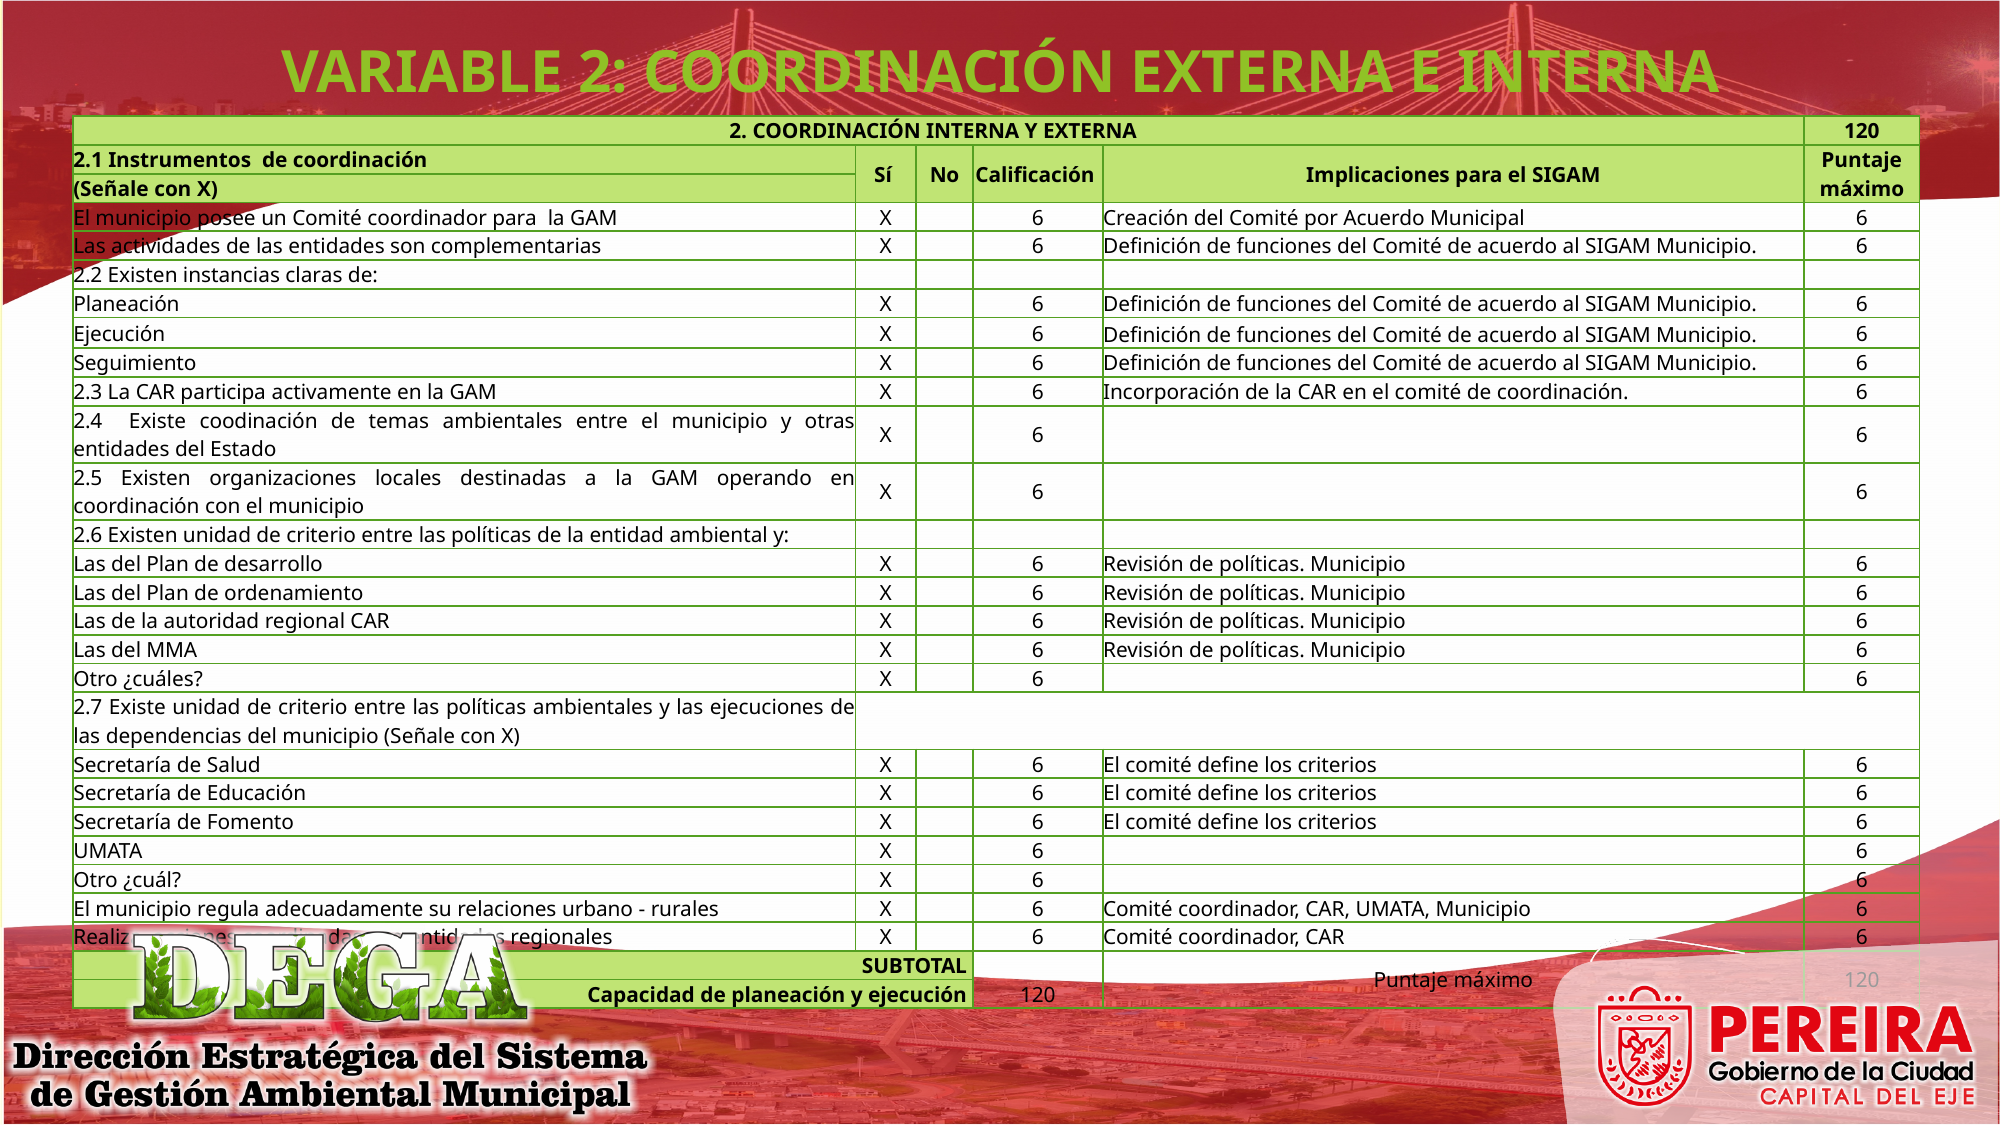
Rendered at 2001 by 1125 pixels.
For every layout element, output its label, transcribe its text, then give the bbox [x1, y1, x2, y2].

table_cell Definición de funciones del Comité de acuerdo al SIGAM Municipio. [1104, 232, 1803, 259]
table_cell [917, 407, 972, 462]
table_cell [917, 607, 972, 634]
table_cell 6 [1805, 607, 1919, 634]
table_cell Secretaría de Salud [74, 750, 855, 777]
table_cell [917, 318, 972, 347]
table_cell X [856, 894, 915, 920]
table_header 2. COORDINACIÓN INTERNA Y EXTERNA [74, 117, 1803, 144]
table_cell 6 [974, 349, 1102, 376]
table_cell 6 [1805, 203, 1919, 230]
table_cell X [856, 464, 915, 519]
table_cell [917, 664, 972, 691]
table_cell Otro ¿cuáles? [74, 664, 855, 691]
table_cell X [856, 808, 915, 835]
table_cell [917, 894, 972, 920]
table_cell [974, 521, 1102, 548]
table_cell [1104, 261, 1803, 288]
table_cell 6 [1805, 232, 1919, 259]
table_cell [856, 261, 915, 288]
table_cell 6 [1805, 318, 1919, 347]
table_cell Secretaría de Fomento [74, 808, 855, 835]
table_cell [917, 290, 972, 317]
table_cell Las del Plan de ordenamiento [74, 578, 855, 605]
table_cell 6 [1805, 837, 1919, 864]
table_cell [917, 578, 972, 605]
table_cell [856, 693, 1919, 749]
table_cell [1104, 464, 1803, 519]
table_cell [1805, 521, 1919, 548]
table_cell Revisión de políticas. Municipio [1104, 636, 1803, 663]
table_cell X [856, 232, 915, 259]
table_cell X [856, 378, 915, 405]
table_cell 6 [974, 290, 1102, 317]
table_cell Calificación [974, 146, 1102, 202]
table_cell [1104, 664, 1803, 691]
table_cell 6 [974, 808, 1102, 835]
table_cell Implicaciones para el SIGAM [1104, 146, 1803, 202]
table_cell X [856, 349, 915, 376]
table_cell 6 [1805, 750, 1919, 777]
table_cell X [856, 837, 915, 864]
table_cell 6 [974, 865, 1102, 892]
table_cell Incorporación de la CAR en el comité de coordinación. [1104, 378, 1803, 405]
table_cell X [856, 607, 915, 634]
table_cell [917, 261, 972, 288]
table_cell 6 [1805, 464, 1919, 519]
table_header 120 [1805, 117, 1919, 144]
table_cell 6 [1805, 290, 1919, 317]
table_cell X [856, 318, 915, 347]
table_cell X [856, 578, 915, 605]
table_cell El comité define los criterios [1104, 808, 1803, 835]
table_cell Planeación [74, 290, 855, 317]
table_cell 6 [974, 664, 1102, 691]
table_cell Definición de funciones del Comité de acuerdo al SIGAM Municipio. [1104, 318, 1803, 347]
table_cell 6 [974, 750, 1102, 777]
table_cell X [856, 290, 915, 317]
table_cell X [856, 779, 915, 806]
table_cell [917, 750, 972, 777]
table_cell 6 [1805, 865, 1919, 892]
table_cell El comité define los criterios [1104, 750, 1803, 777]
table_cell 6 [974, 378, 1102, 405]
table_cell Definición de funciones del Comité de acuerdo al SIGAM Municipio. [1104, 290, 1803, 317]
table_cell 2.4 Existe coodinación de temas ambientales entre el municipio y otras entidades del Estado [74, 407, 855, 462]
table_cell 6 [1805, 779, 1919, 806]
table_cell Revisión de políticas. Municipio [1104, 607, 1803, 634]
table_cell [917, 549, 972, 576]
table_cell X [856, 407, 915, 462]
table_cell X [856, 750, 915, 777]
table_cell 2.7 Existe unidad de criterio entre las políticas ambientales y las ejecuciones de las dependencias del municipio (Señale con X) [74, 693, 855, 749]
table_cell 2.2 Existen instancias claras de: [74, 261, 855, 288]
table_cell Creación del Comité por Acuerdo Municipal [1104, 203, 1803, 230]
table_cell 6 [974, 407, 1102, 462]
table_cell Ejecución [74, 318, 855, 347]
table_cell [917, 521, 972, 548]
table_cell 2.1 Instrumentos de coordinación [74, 146, 855, 173]
table_cell [917, 837, 972, 864]
table_cell [917, 865, 972, 892]
table_cell X [856, 549, 915, 576]
text_box VARIABLE 2: COORDINACIÓN EXTERNA E INTERNA [233, 38, 1768, 102]
table_cell UMATA [74, 837, 855, 864]
table_cell [917, 808, 972, 835]
table_cell 6 [974, 837, 1102, 864]
table_cell 6 [1805, 894, 1919, 920]
table_cell 2.5 Existen organizaciones locales destinadas a la GAM operando en coordinación con el municipio [74, 464, 855, 519]
table_cell 2.6 Existen unidad de criterio entre las políticas de la entidad ambiental y: [74, 521, 855, 548]
table_cell [1104, 837, 1803, 864]
table_cell Revisión de políticas. Municipio [1104, 578, 1803, 605]
table_cell 6 [1805, 578, 1919, 605]
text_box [1, 920, 1998, 1125]
table_cell Puntaje máximo [1805, 146, 1919, 202]
table_cell [917, 232, 972, 259]
table_cell 6 [1805, 349, 1919, 376]
table_cell (Señale con X) [74, 175, 855, 202]
table_cell [917, 779, 972, 806]
table_cell 6 [974, 464, 1102, 519]
table_cell 6 [974, 318, 1102, 347]
table_cell Las del MMA [74, 636, 855, 663]
table_cell 6 [1805, 664, 1919, 691]
table_cell 6 [1805, 549, 1919, 576]
table_cell Las actividades de las entidades son complementarias [74, 232, 855, 259]
table_cell 6 [974, 549, 1102, 576]
table_cell [1104, 521, 1803, 548]
table_cell 6 [974, 578, 1102, 605]
table_cell [917, 378, 972, 405]
table_cell El municipio posee un Comité coordinador para la GAM [74, 203, 855, 230]
table_cell 6 [1805, 808, 1919, 835]
table_cell X [856, 664, 915, 691]
table_cell Definición de funciones del Comité de acuerdo al SIGAM Municipio. [1104, 349, 1803, 376]
table_cell 6 [974, 779, 1102, 806]
table_cell Las de la autoridad regional CAR [74, 607, 855, 634]
table_cell El comité define los criterios [1104, 779, 1803, 806]
table_cell Sí [856, 146, 915, 202]
table_cell Las del Plan de desarrollo [74, 549, 855, 576]
table_cell [1805, 261, 1919, 288]
table_cell [917, 203, 972, 230]
table_cell [974, 261, 1102, 288]
table_cell 6 [974, 232, 1102, 259]
table_cell X [856, 203, 915, 230]
table_cell 6 [1805, 378, 1919, 405]
table_cell 6 [974, 894, 1102, 920]
table_cell El municipio regula adecuadamente su relaciones urbano - rurales [74, 894, 855, 920]
table_cell 6 [974, 203, 1102, 230]
table_cell [1104, 865, 1803, 892]
picture [0, 0, 2001, 1125]
table_cell 6 [1805, 636, 1919, 663]
table_cell Revisión de políticas. Municipio [1104, 549, 1803, 576]
table_cell [917, 464, 972, 519]
table_cell [917, 636, 972, 663]
table_cell 6 [974, 636, 1102, 663]
table_cell 6 [1805, 407, 1919, 462]
table_cell Secretaría de Educación [74, 779, 855, 806]
table_cell 6 [974, 607, 1102, 634]
table_cell 2.3 La CAR participa activamente en la GAM [74, 378, 855, 405]
table_cell No [917, 146, 972, 202]
table_cell [856, 521, 915, 548]
table_cell [1104, 407, 1803, 462]
table_cell Otro ¿cuál? [74, 865, 855, 892]
table_cell X [856, 636, 915, 663]
table_cell [917, 349, 972, 376]
table_cell Seguimiento [74, 349, 855, 376]
table_cell X [856, 865, 915, 892]
table_cell Comité coordinador, CAR, UMATA, Municipio [1104, 894, 1803, 920]
